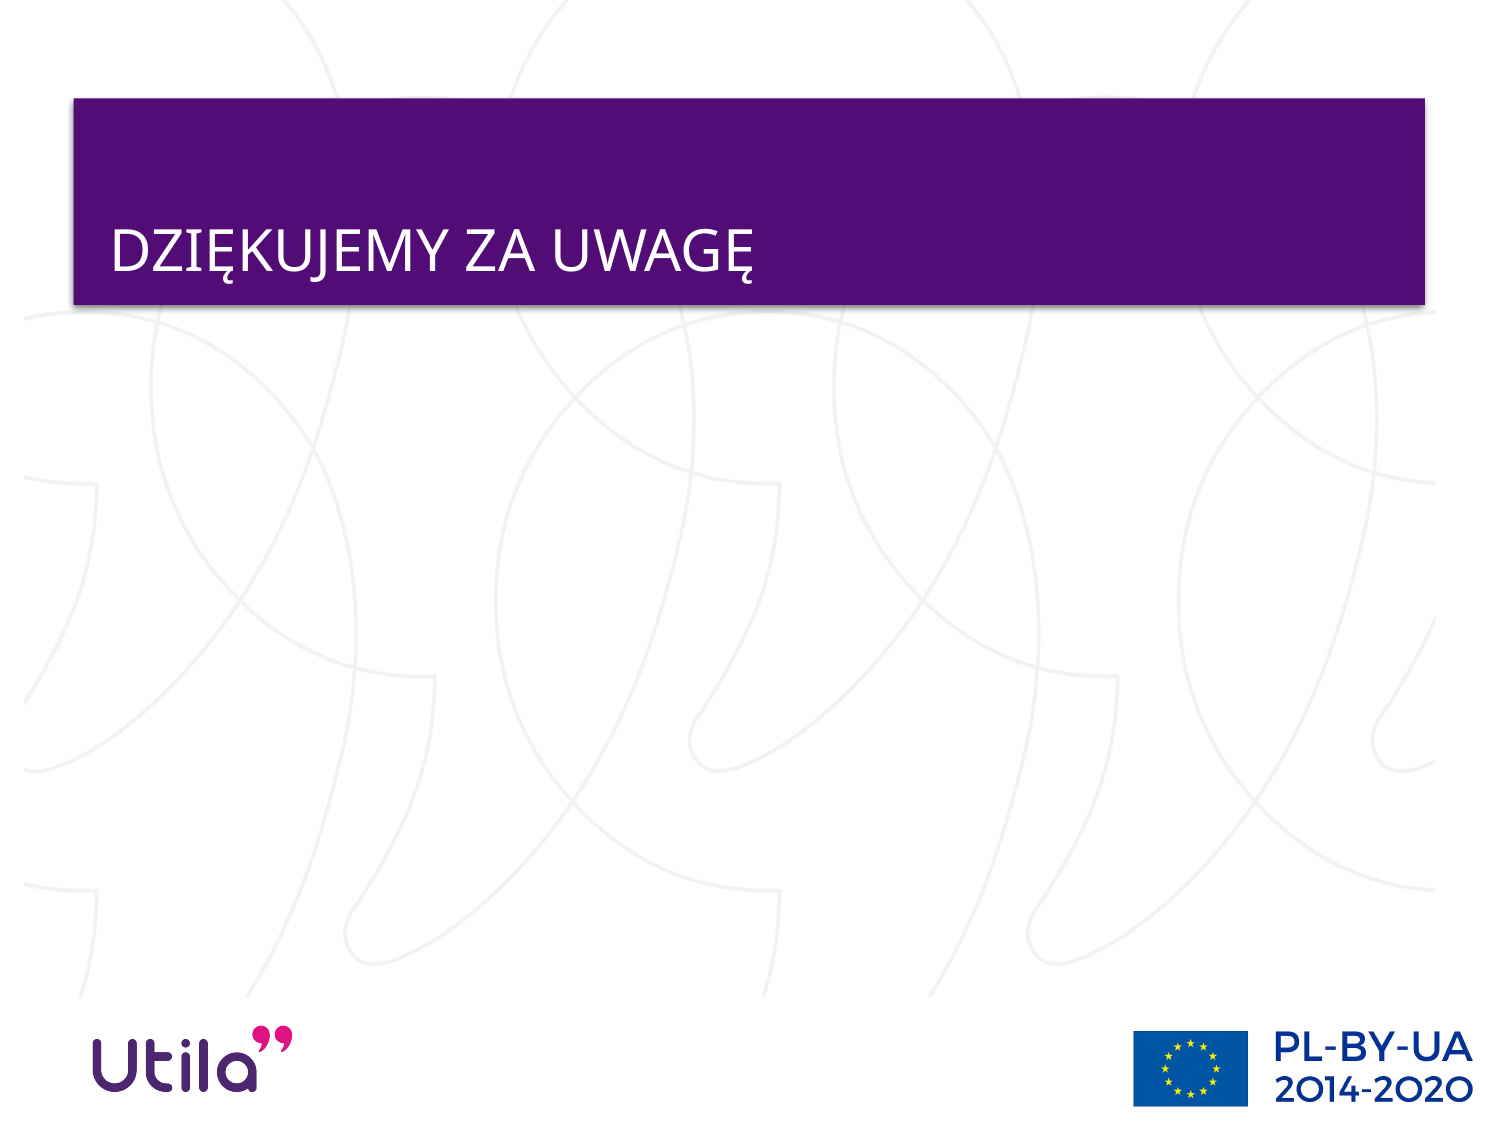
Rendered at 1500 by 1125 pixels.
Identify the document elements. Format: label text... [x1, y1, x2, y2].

picture [1071, 1013, 1500, 1125]
picture [0, 0, 1436, 1125]
title Dziękujemy za uwagę [94, 112, 1406, 291]
